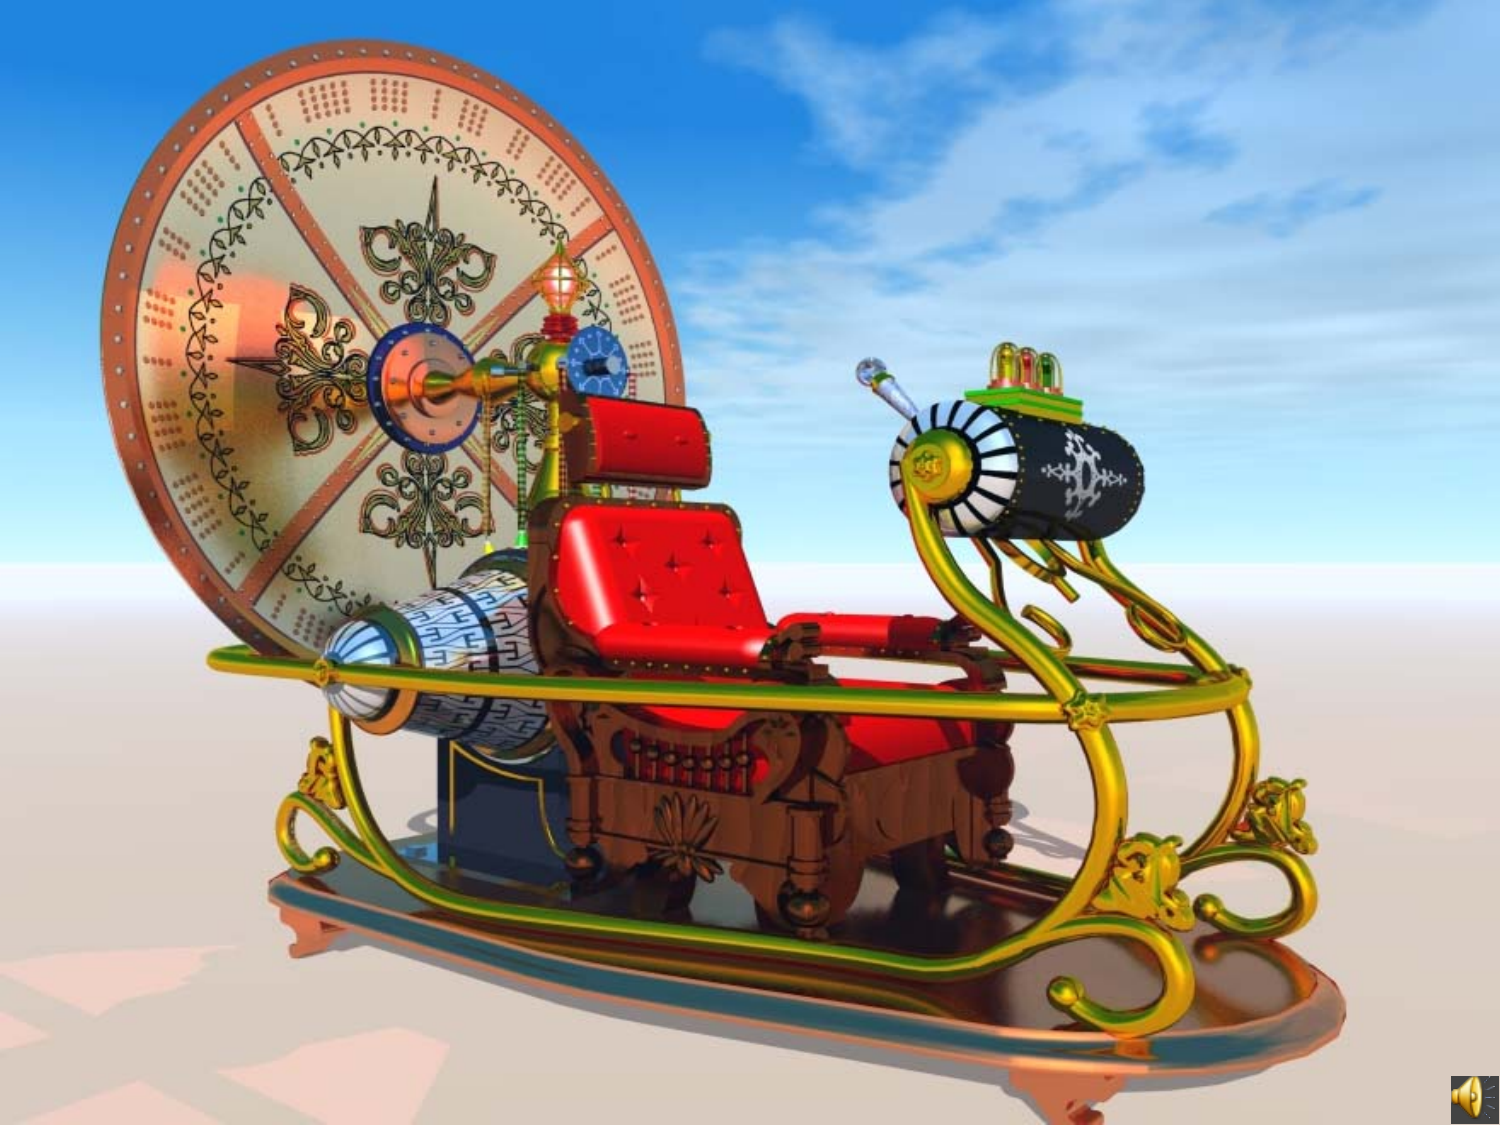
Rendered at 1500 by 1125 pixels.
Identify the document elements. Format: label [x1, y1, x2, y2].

list [4, 3, 1498, 1120]
picture [1451, 1076, 1499, 1124]
